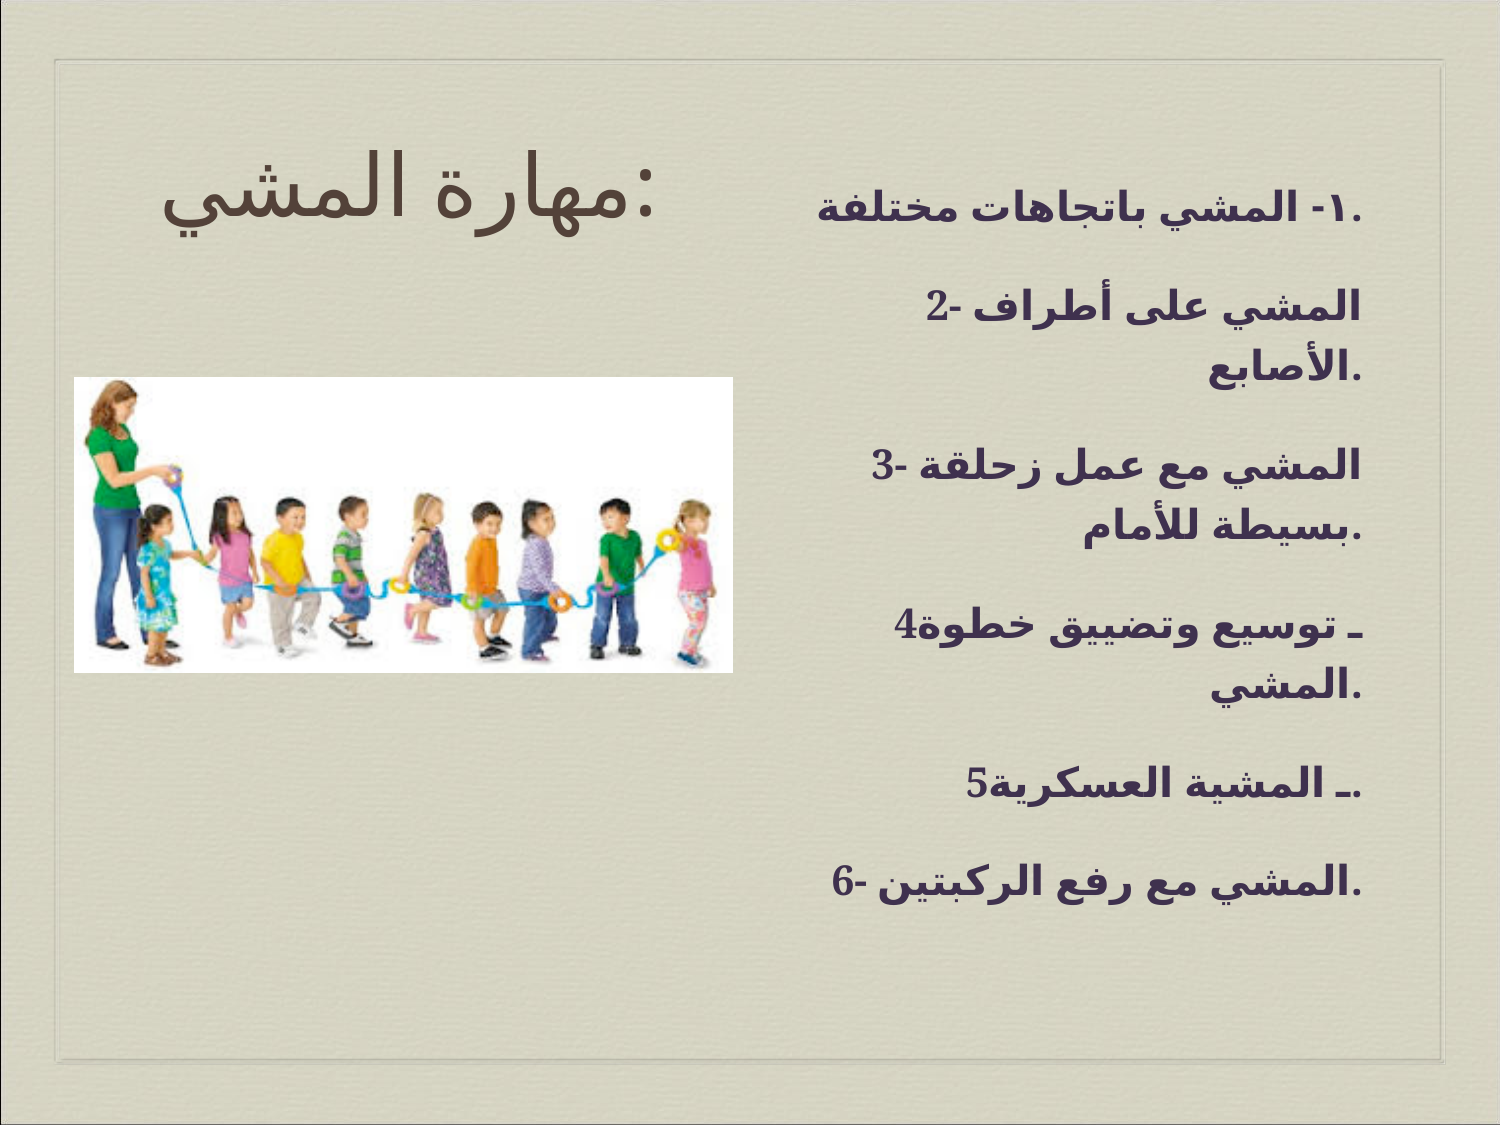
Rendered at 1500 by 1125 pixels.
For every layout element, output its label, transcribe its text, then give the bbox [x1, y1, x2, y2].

picture [0, 0, 1500, 1125]
title مهارة المشي: [145, 44, 673, 377]
list ١- المشي باتجاهات مختلفة. 2- المشي على أطراف الأصابع. 3- المشي مع عمل زحلقة بسيطة للأمام. 4ـ توسيع وتضييق خطوة المشي. 5ـ المشية العسكرية. 6- المشي مع رفع الركبتين. [807, 149, 1372, 941]
